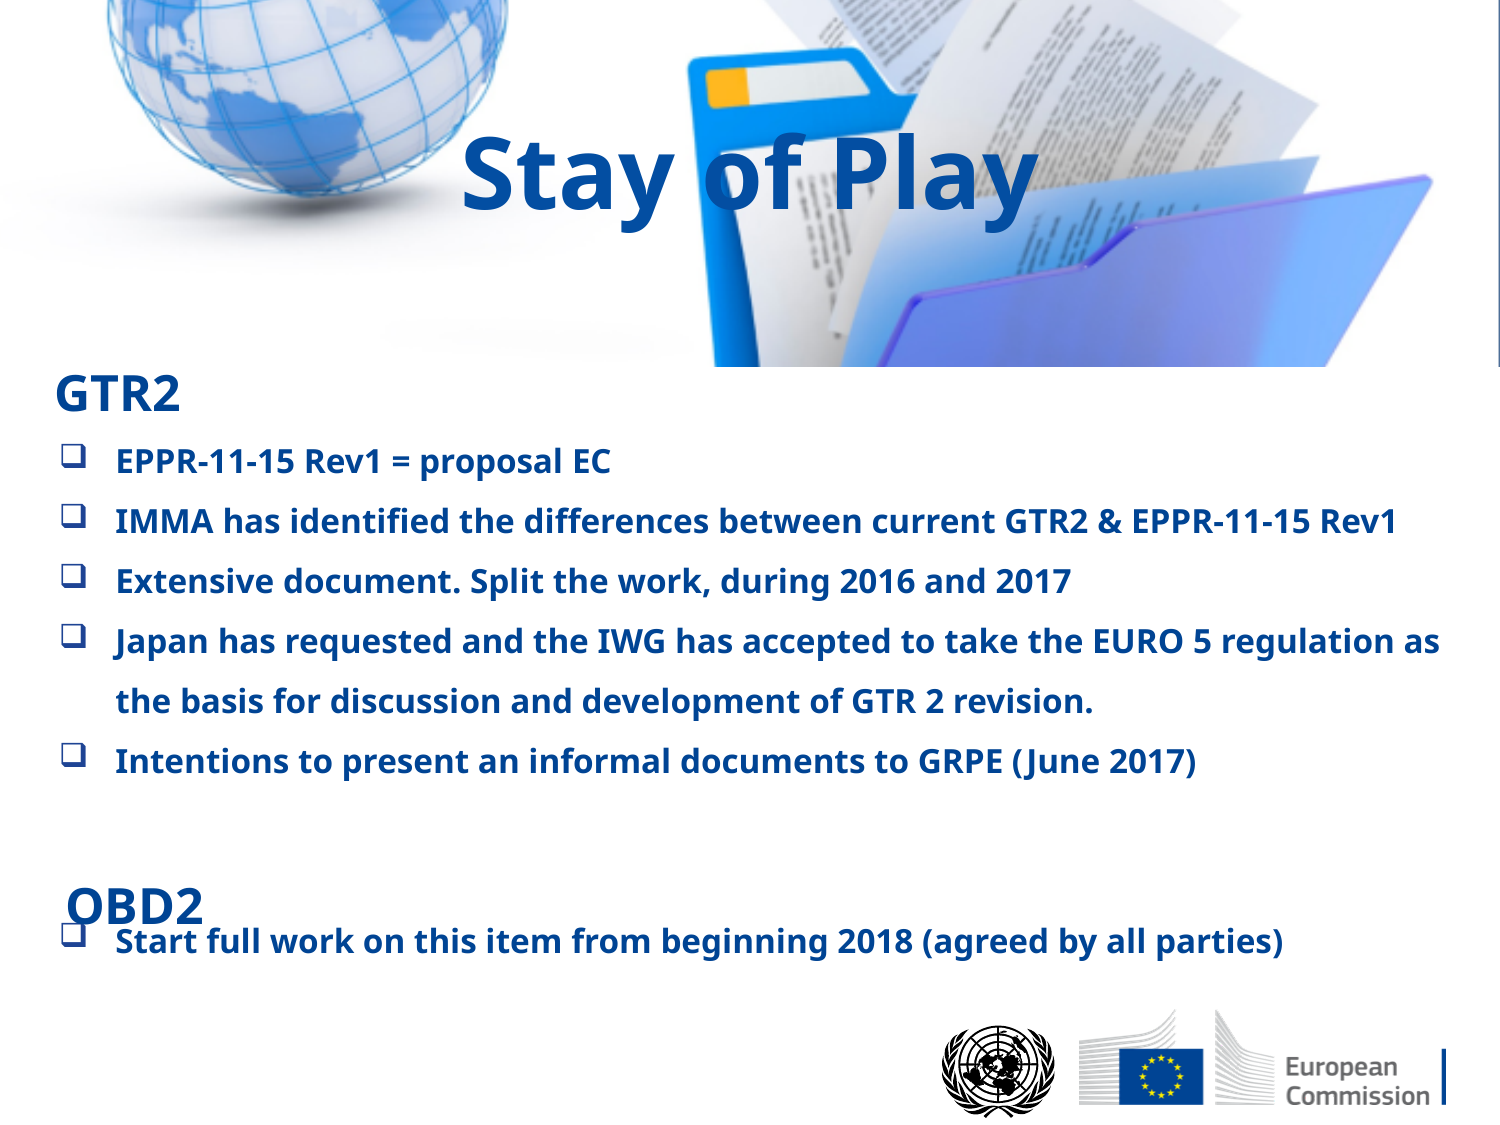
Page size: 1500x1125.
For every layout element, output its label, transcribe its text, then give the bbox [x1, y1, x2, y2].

picture [1078, 1008, 1447, 1106]
list EPPR-11-15 Rev1 = proposal EC IMMA has identified the differences between current GTR2 & EPPR-11-15 Rev1 Extensive document. Split the work, during 2016 and 2017 Japan has requested and the IWG has accepted to take the EURO 5 regulation as the basis for discussion and development of GTR 2 revision. Intentions to present an informal documents to GRPE (June 2017) Start full work on this item from beginning 2018 (agreed by all parties) [0, 375, 1500, 972]
text_box OBD2 [5, 838, 1500, 941]
title GTR2 [0, 375, 1496, 429]
picture [0, 0, 1500, 367]
